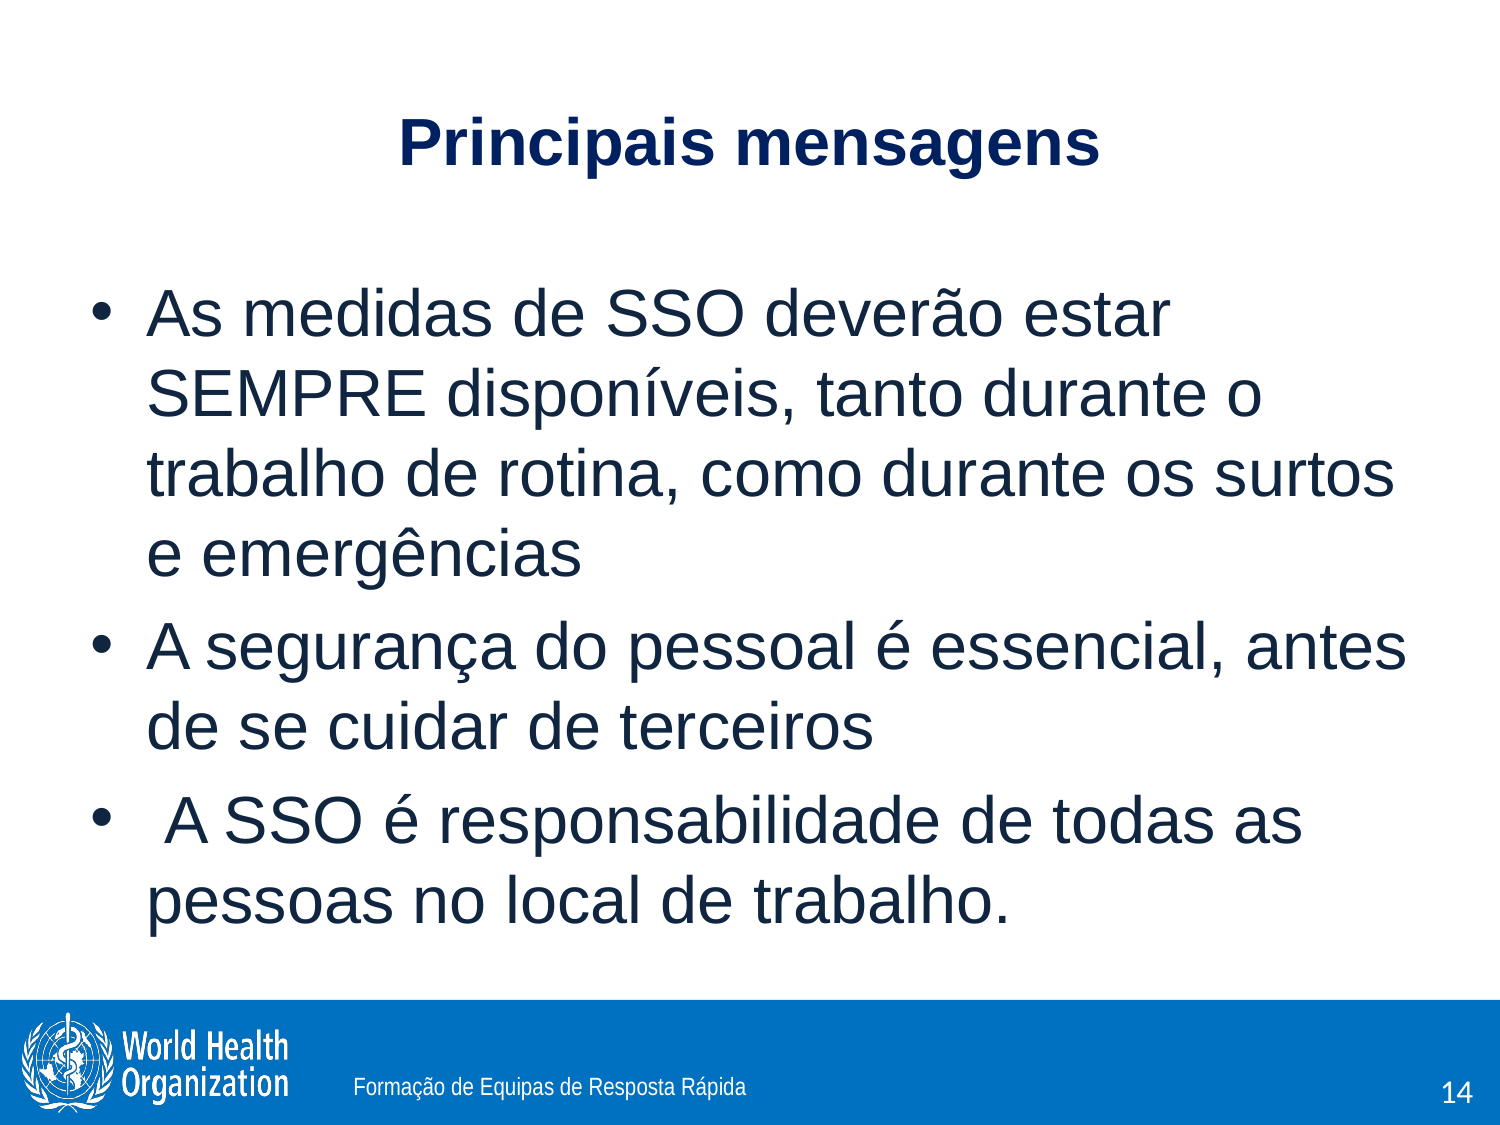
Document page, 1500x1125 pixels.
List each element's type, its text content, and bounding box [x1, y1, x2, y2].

list As medidas de SSO deverão estar SEMPRE disponíveis, tanto durante o trabalho de rotina, como durante os surtos e emergências A segurança do pessoal é essencial, antes de se cuidar de terceiros A SSO é responsabilidade de todas as pessoas no local de trabalho. [75, 262, 1425, 1005]
title Principais mensagens [75, 45, 1425, 233]
picture [21, 1012, 288, 1113]
